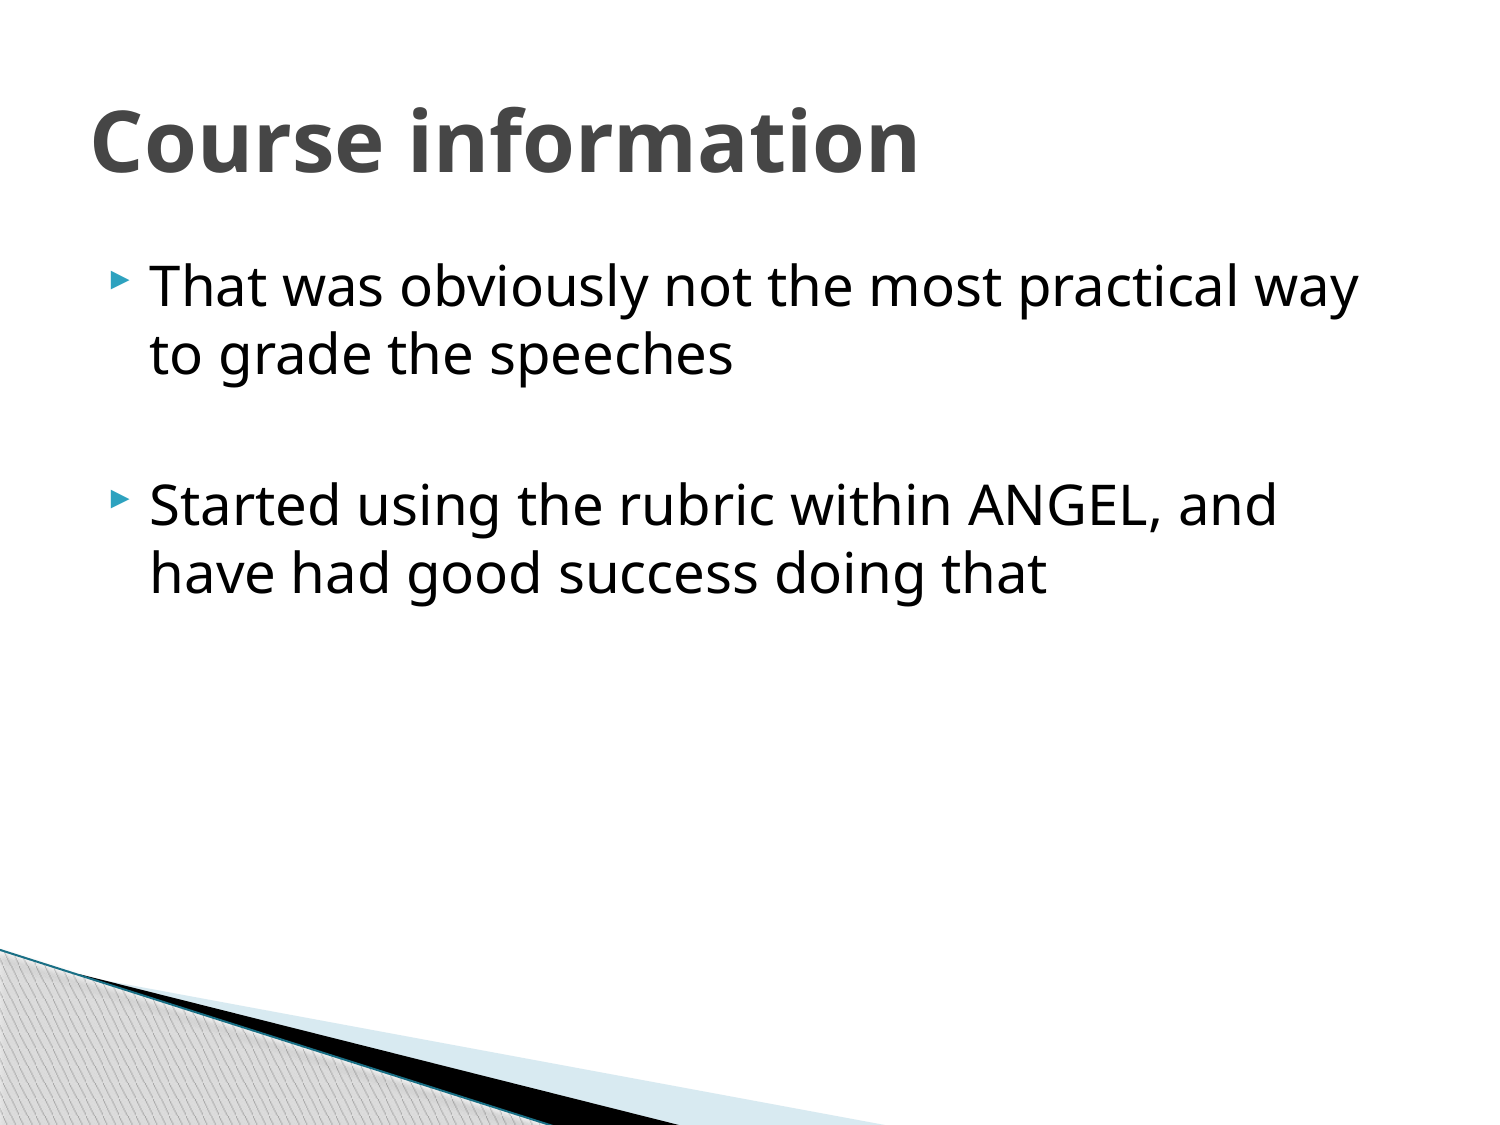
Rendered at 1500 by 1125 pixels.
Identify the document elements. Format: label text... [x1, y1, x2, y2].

title Course information [75, 45, 1425, 233]
list That was obviously not the most practical way to grade the speeches Started using the rubric within ANGEL, and have had good success doing that [75, 243, 1425, 986]
